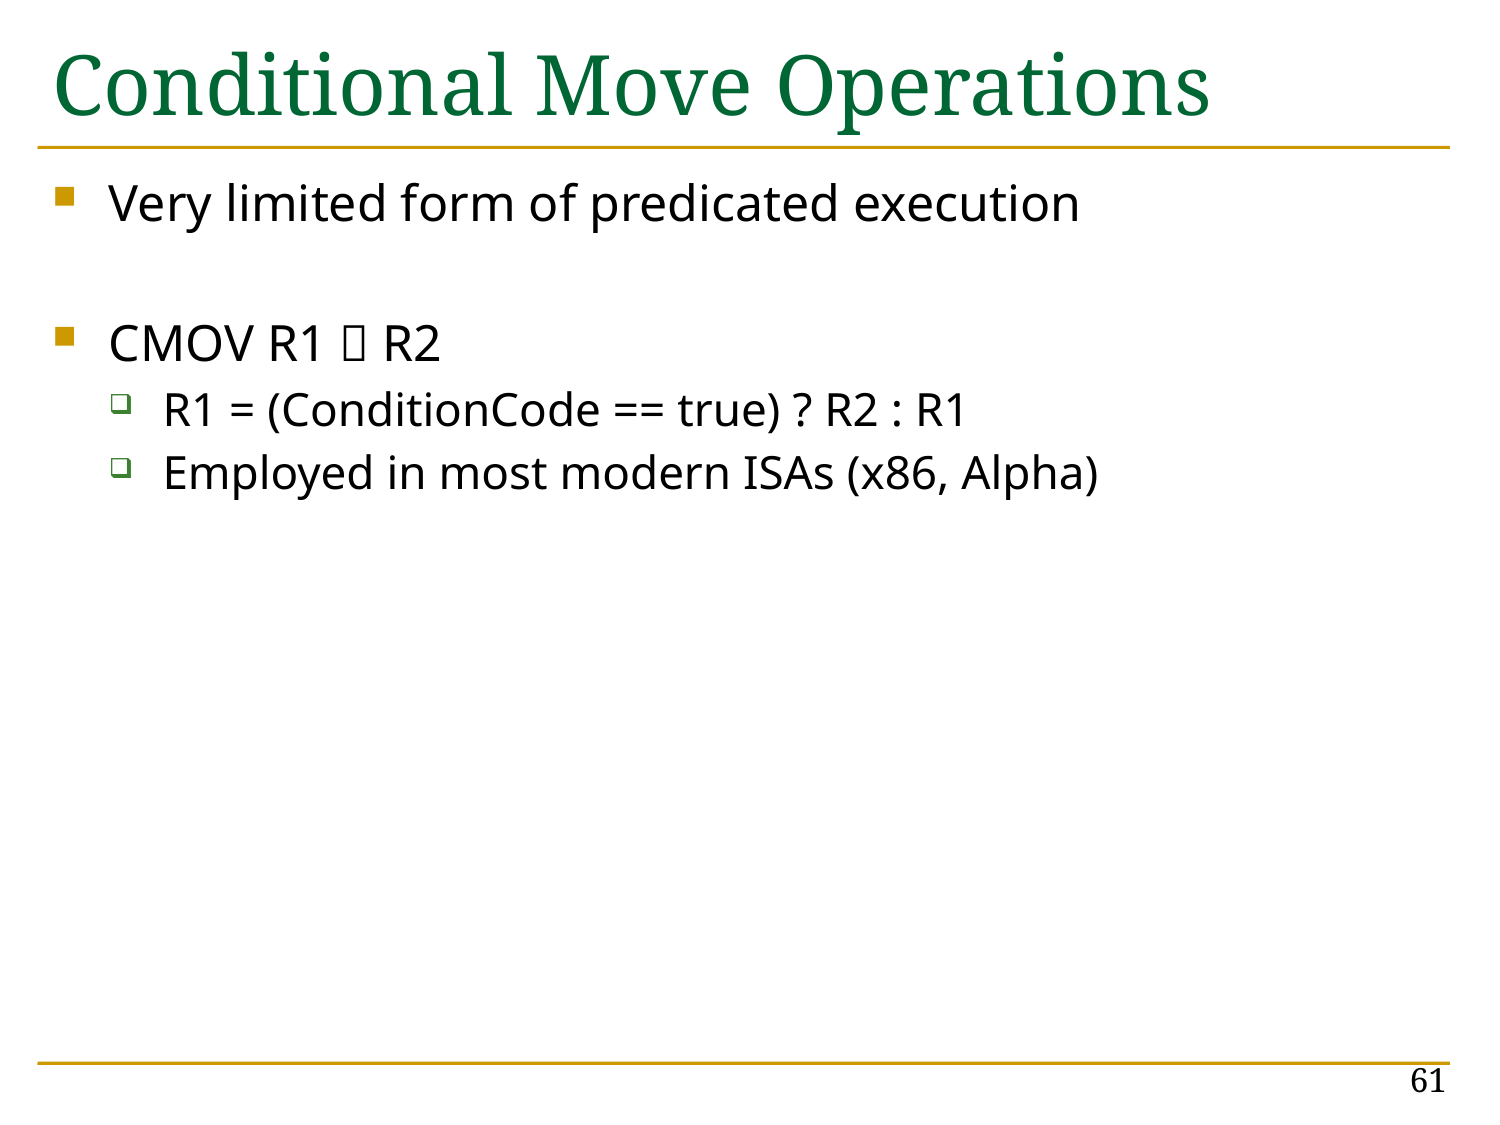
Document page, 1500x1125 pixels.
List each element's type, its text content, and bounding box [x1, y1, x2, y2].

list Very limited form of predicated execution CMOV R1  R2 R1 = (ConditionCode == true) ? R2 : R1 Employed in most modern ISAs (x86, Alpha) [37, 163, 1450, 1016]
title Conditional Move Operations [37, 24, 1450, 163]
slide_number 61 [1111, 1036, 1462, 1112]
